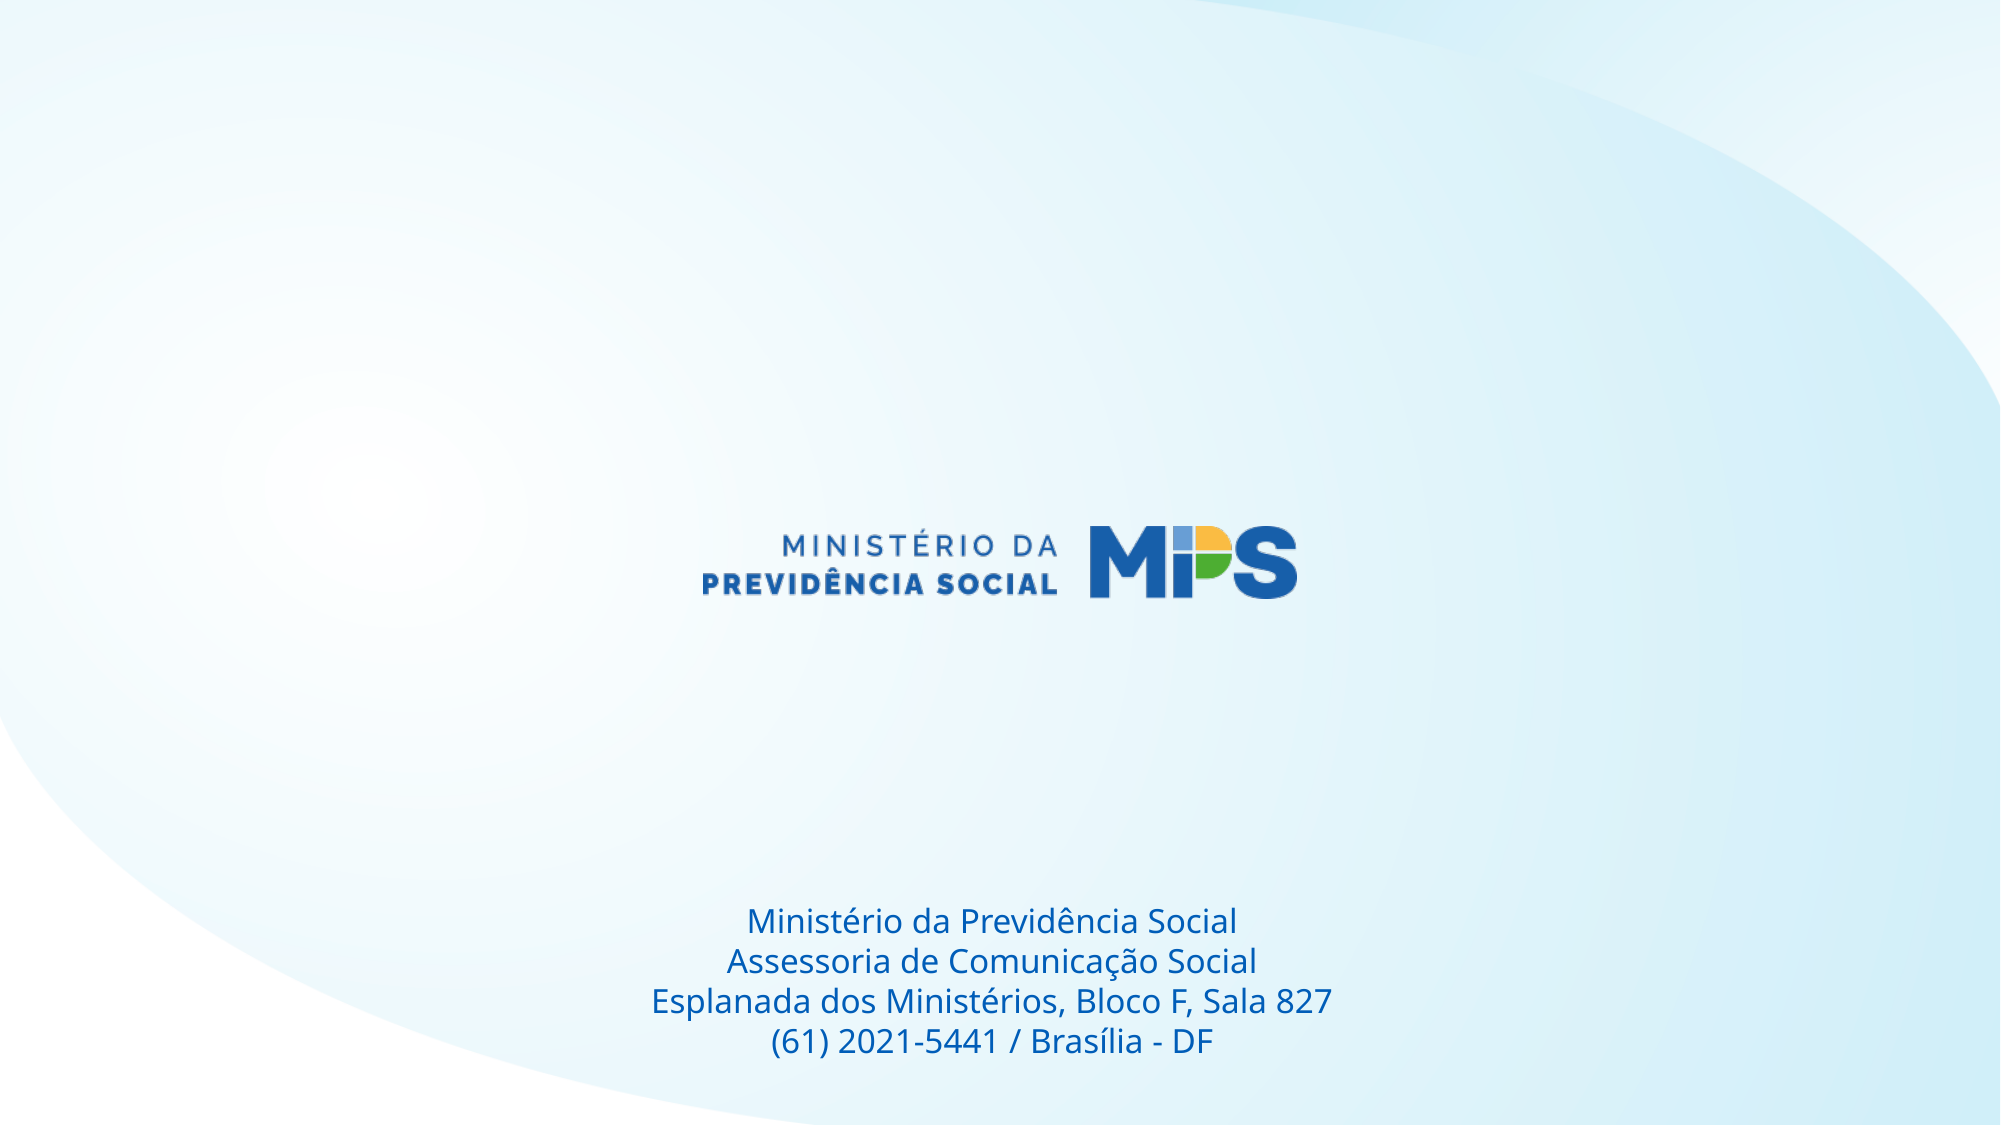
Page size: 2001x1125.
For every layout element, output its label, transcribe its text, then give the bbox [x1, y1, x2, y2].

picture [0, 0, 2001, 1125]
text_box Ministério da Previdência Social Assessoria de Comunicação Social Esplanada dos Ministérios, Bloco F, Sala 827 (61) 2021-5441 / Brasília - DF [646, 892, 1354, 1068]
